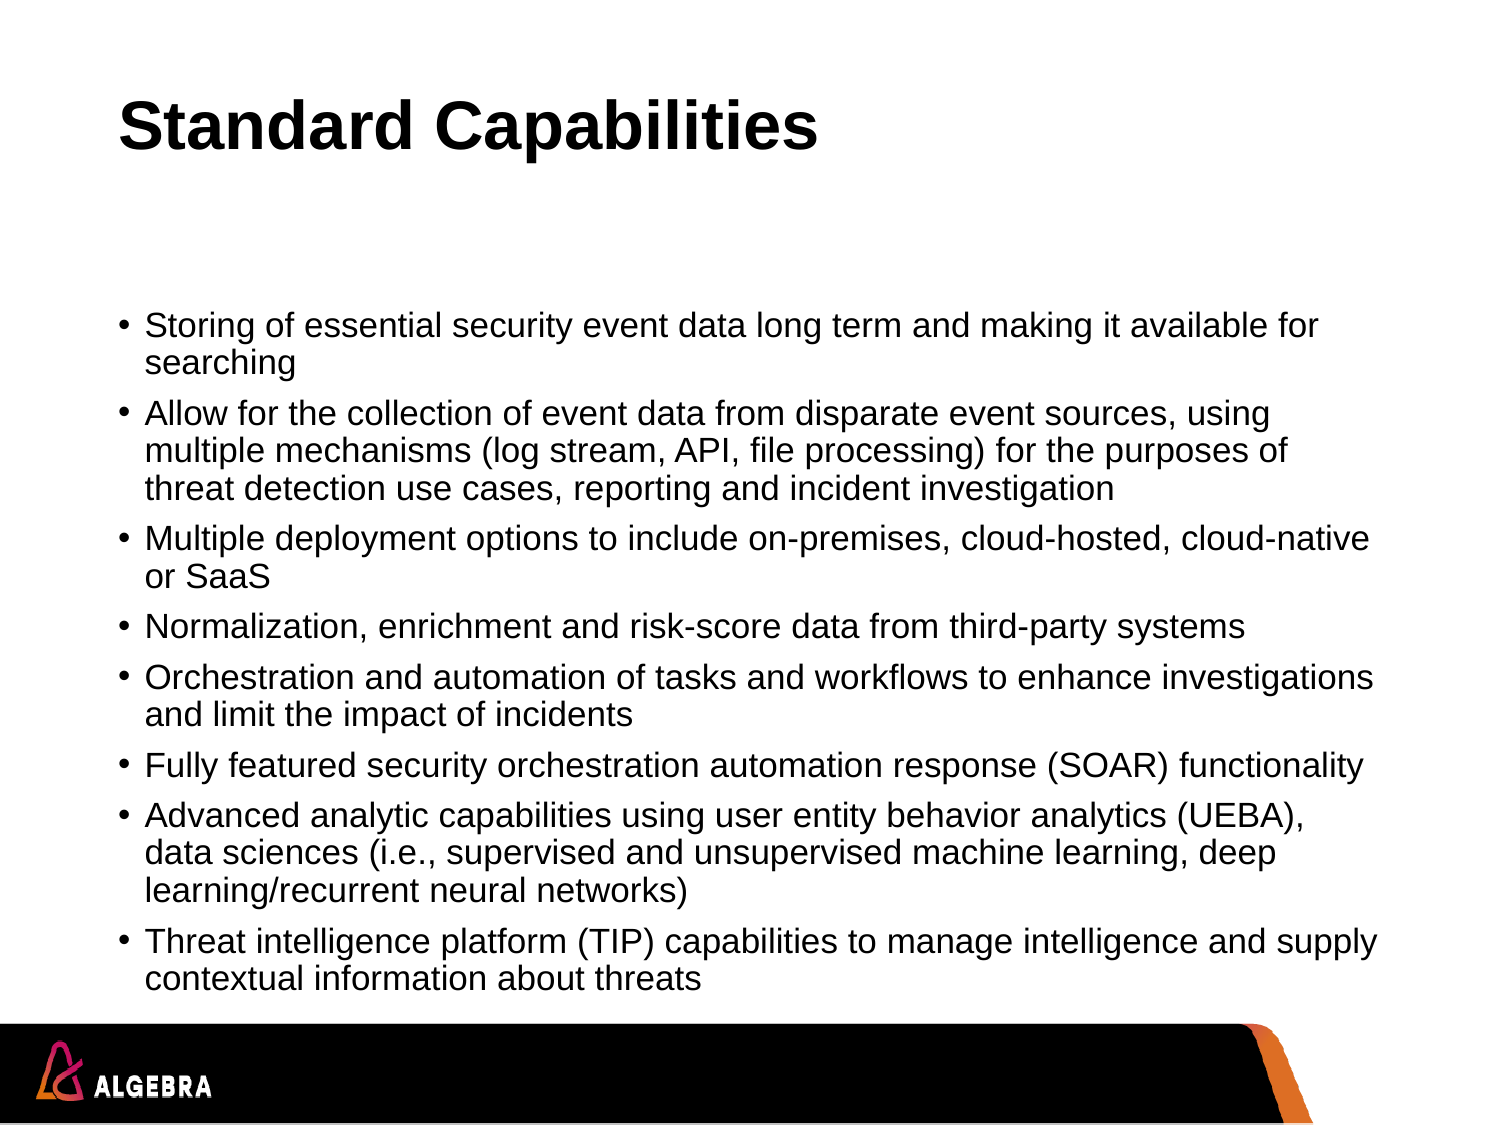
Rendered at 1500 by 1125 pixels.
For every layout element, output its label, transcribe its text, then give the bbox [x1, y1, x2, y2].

title Standard Capabilities [103, 59, 1397, 278]
picture [0, 1023, 1468, 1125]
list Storing of essential security event data long term and making it available for searching Allow for the collection of event data from disparate event sources, using multiple mechanisms (log stream, API, file processing) for the purposes of threat detection use cases, reporting and incident investigation Multiple deployment options to include on-premises, cloud-hosted, cloud-native or SaaS Normalization, enrichment and risk-score data from third-party systems Orchestration and automation of tasks and workflows to enhance investigations and limit the impact of incidents Fully featured security orchestration automation response (SOAR) functionality Advanced analytic capabilities using user entity behavior analytics (UEBA), data sciences (i.e., supervised and unsupervised machine learning, deep learning/recurrent neural networks) Threat intelligence platform (TIP) capabilities to manage intelligence and supply contextual information about threats [103, 299, 1397, 1014]
